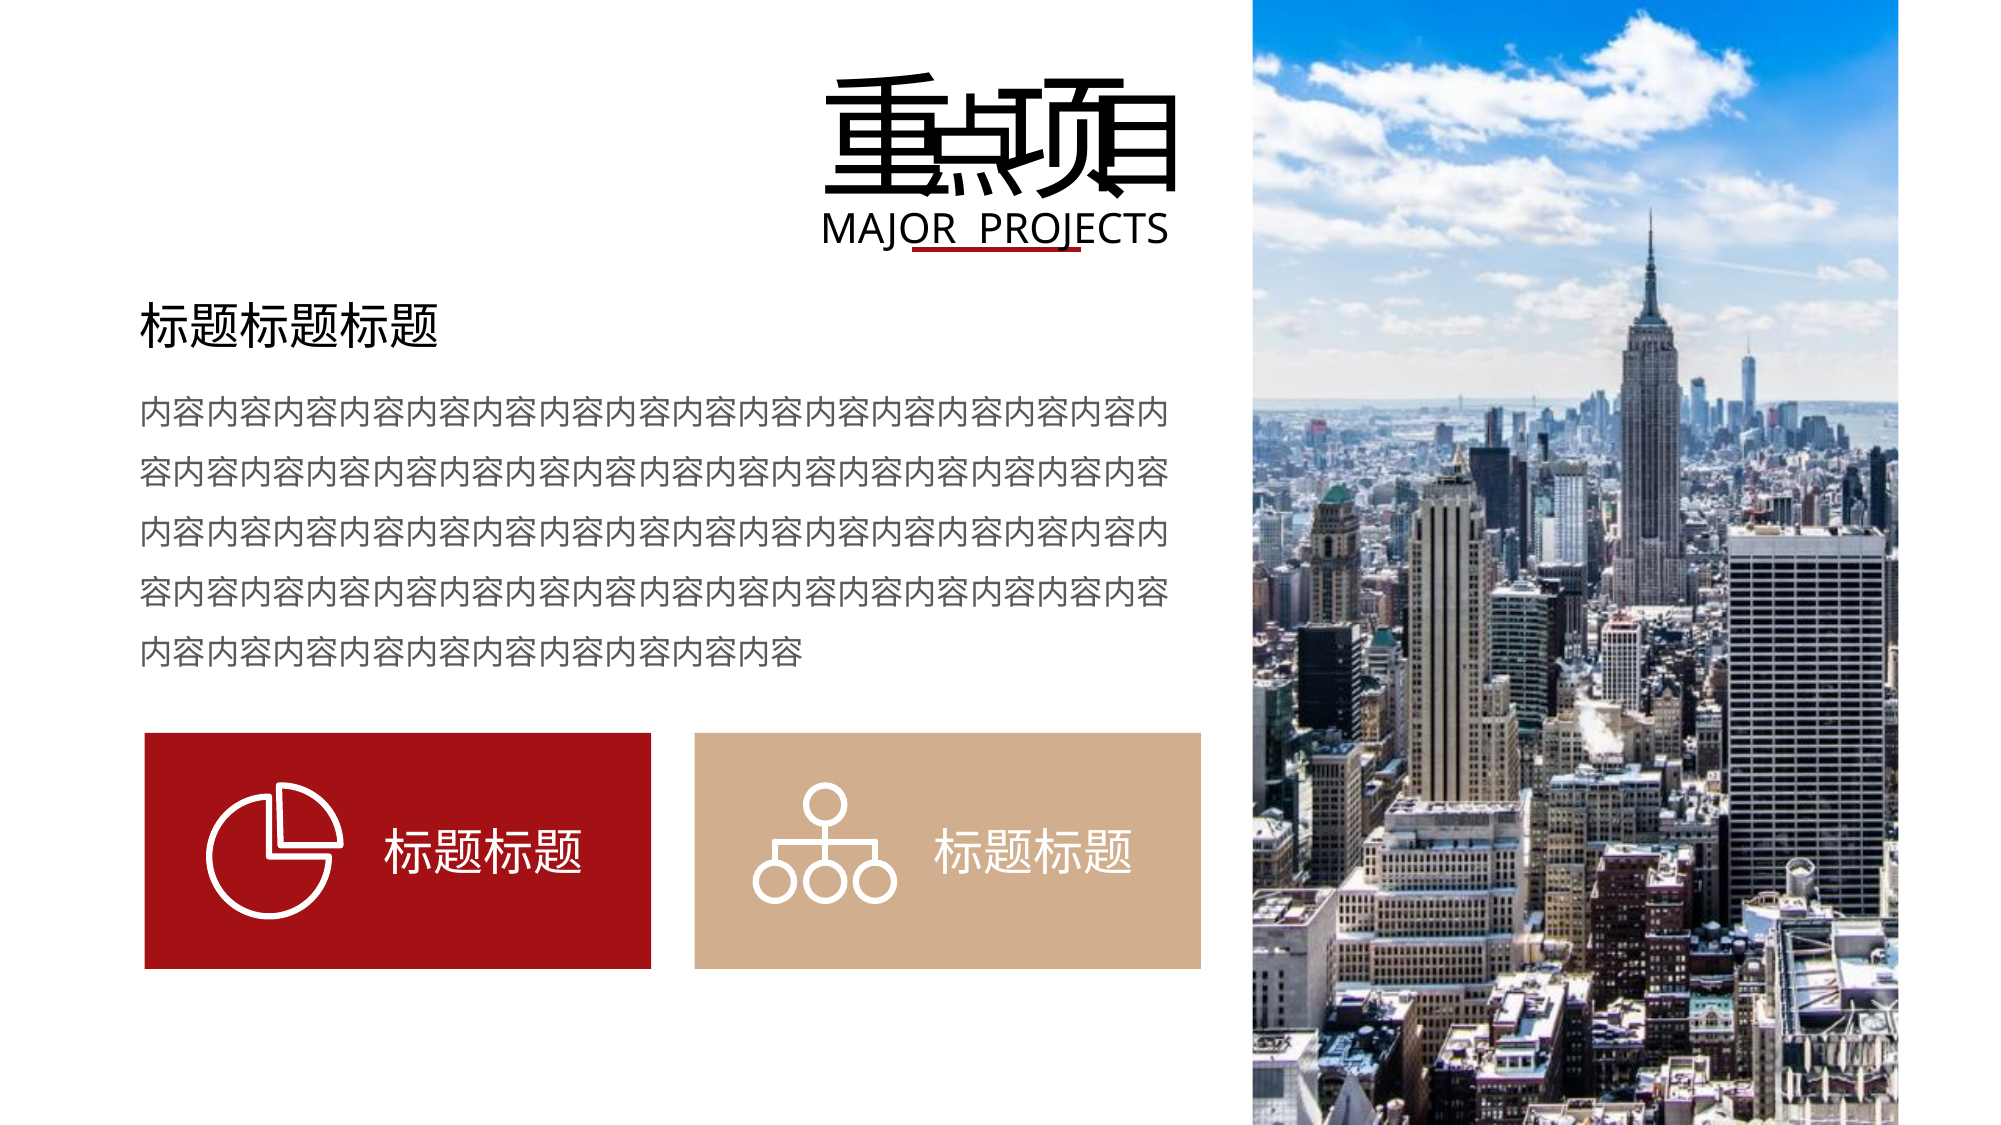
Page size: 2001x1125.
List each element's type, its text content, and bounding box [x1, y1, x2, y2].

text_box 标题标题 [918, 812, 1167, 888]
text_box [755, 785, 894, 901]
text_box MAJOR PROJECTS [805, 226, 1185, 259]
text_box 内容内容内容内容内容内容内容内容内容内容内容内容内容内容内容内容内容内容内容内容内容内容内容内容内容内容内容内容内容内容内容内容内容内容内容内容内容内容内容内容内容内容内容内容内容内容内容内容内容内容内容内容内容内容内容内容内容内容内容内容内容内容内容内容内容内容内容内容内容内容内容内容 [124, 364, 1202, 679]
text_box [694, 732, 1202, 970]
text_box [144, 732, 652, 970]
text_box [209, 785, 341, 917]
text_box [1252, 0, 1899, 1125]
text_box 标题标题 [368, 812, 617, 888]
text_box 标题标题标题 [124, 286, 493, 362]
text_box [802, 42, 1210, 226]
